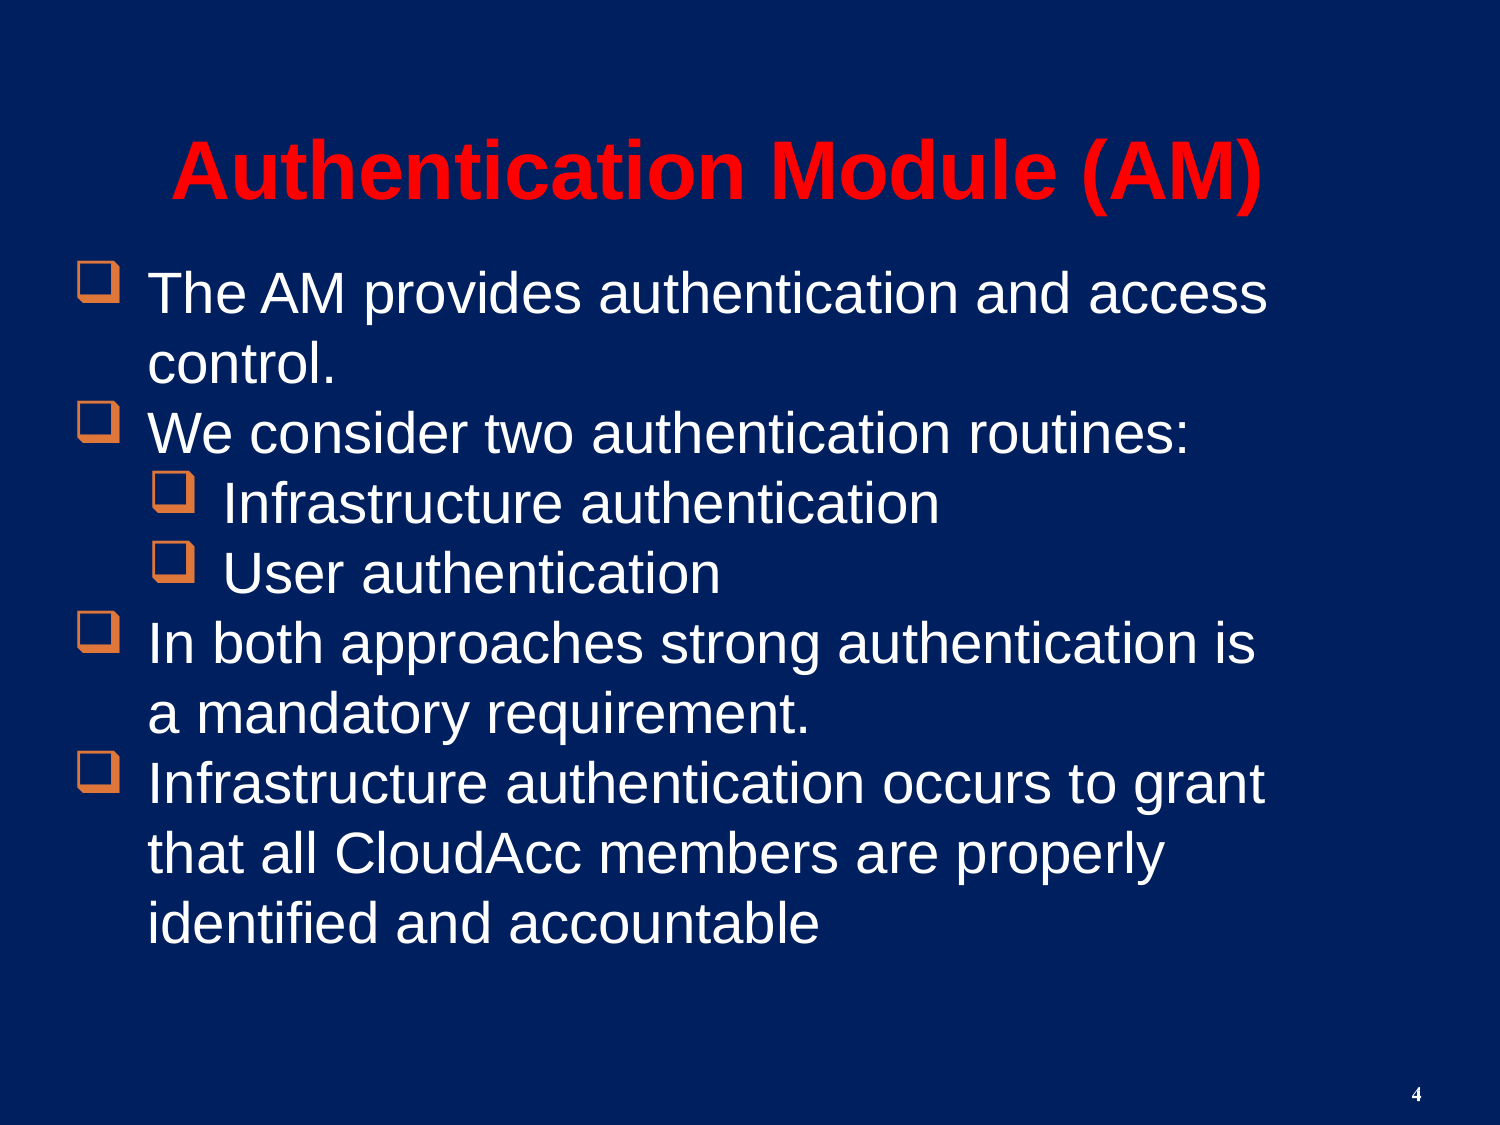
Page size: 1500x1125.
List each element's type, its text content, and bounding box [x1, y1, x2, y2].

text_box [1412, 1087, 1422, 1102]
text_box The AM provides authentication and access control. We consider two authentication routines: Infrastructure authentication User authentication In both approaches strong authentication is a mandatory requirement. Infrastructure authentication occurs to grant that all CloudAcc members are properly identified and accountable [70, 254, 1421, 955]
text_box Authentication Module (AM) [70, 116, 1363, 217]
